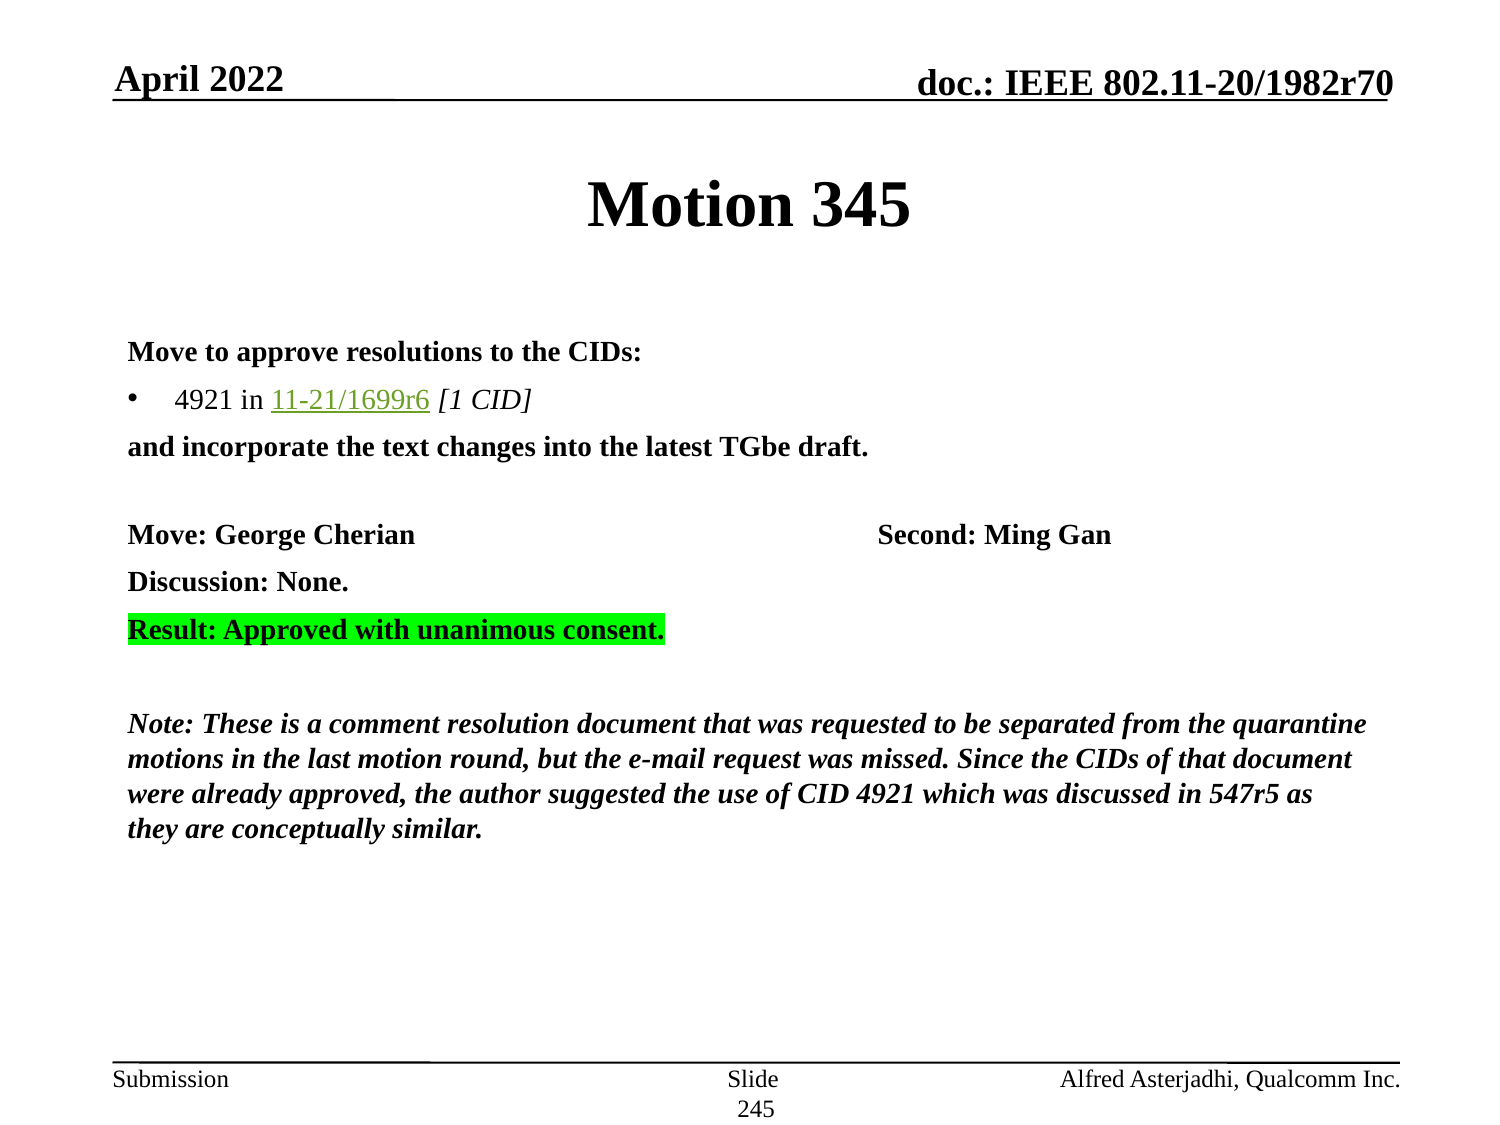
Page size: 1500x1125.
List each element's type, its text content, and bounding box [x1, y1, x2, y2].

slide_number Slide 245 [712, 1061, 800, 1123]
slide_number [114, 54, 423, 100]
footer Alfred Asterjadhi, Qualcomm Inc. [878, 1061, 1402, 1093]
title Motion 345 [112, 112, 1388, 288]
list Move to approve resolutions to the CIDs: 4921 in 11-21/1699r6 [1 CID] and incorporate the text changes into the latest TGbe draft. Move: George Cherian Second: Ming Gan Discussion: None. Result: Approved with unanimous consent. Note: These is a comment resolution document that was requested to be separated from the quarantine motions in the last motion round, but the e-mail request was missed. Since the CIDs of that document were already approved, the author suggested the use of CID 4921 which was discussed in 547r5 as they are conceptually similar. [112, 324, 1388, 1063]
